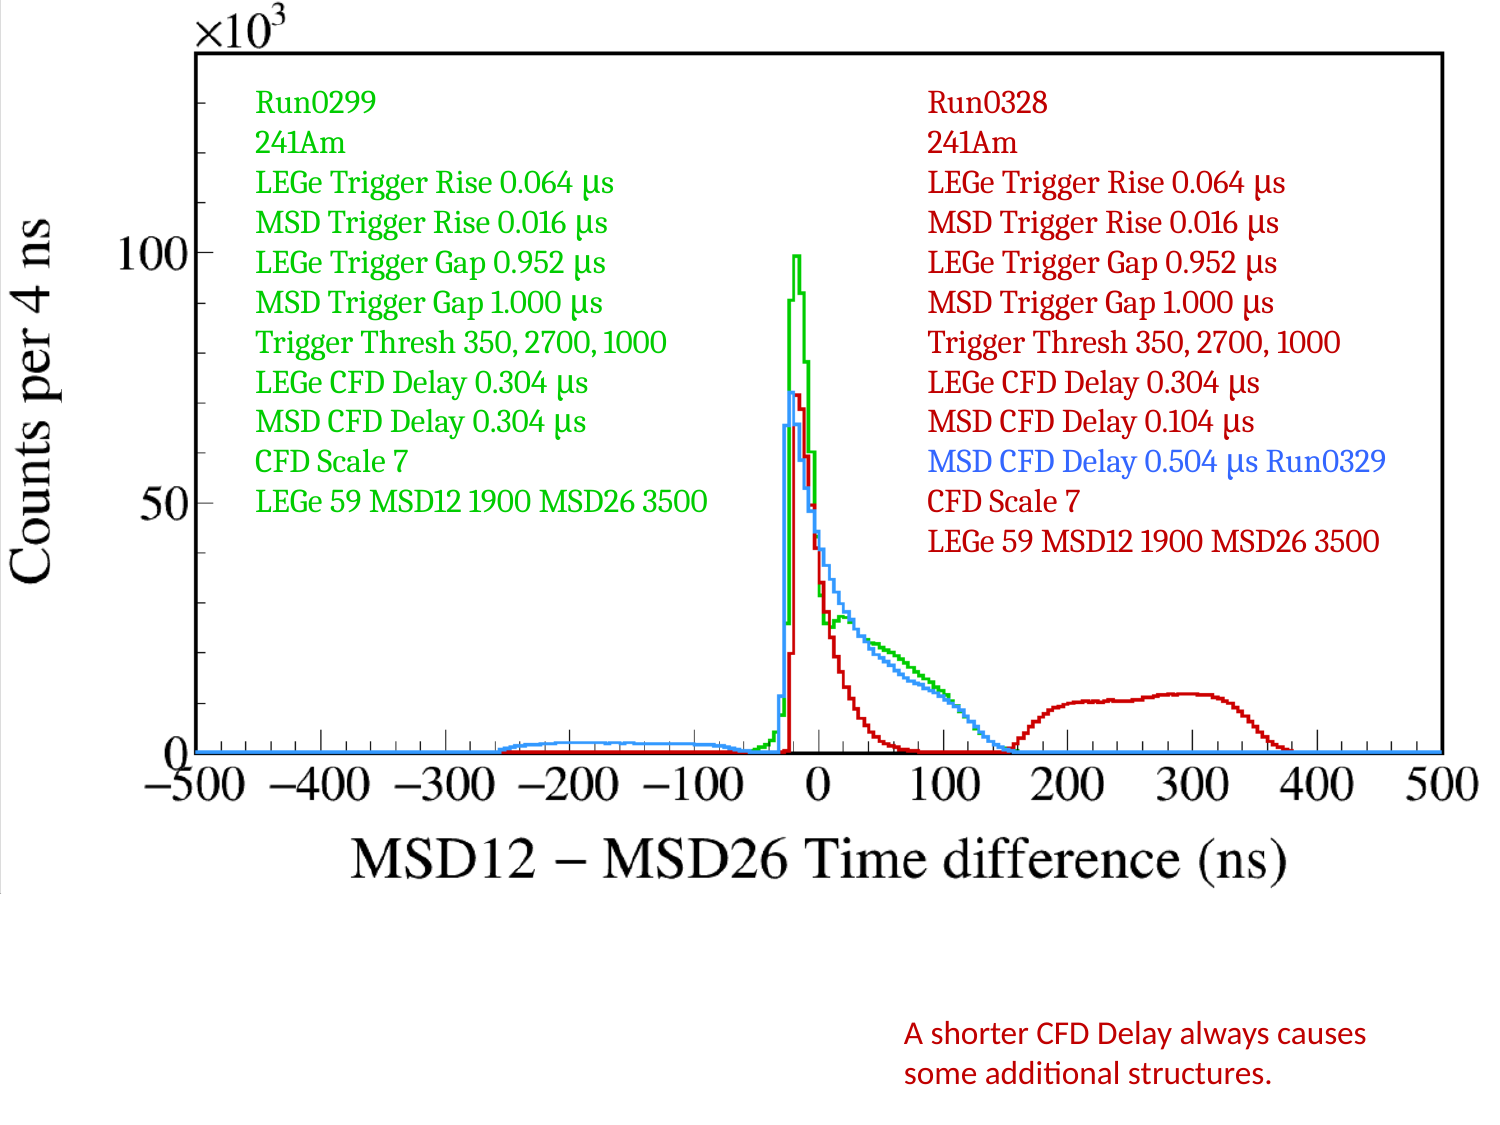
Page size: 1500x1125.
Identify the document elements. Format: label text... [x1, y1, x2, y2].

picture [0, 0, 1500, 894]
text_box A shorter CFD Delay always causes some additional structures. [889, 1003, 1393, 1099]
